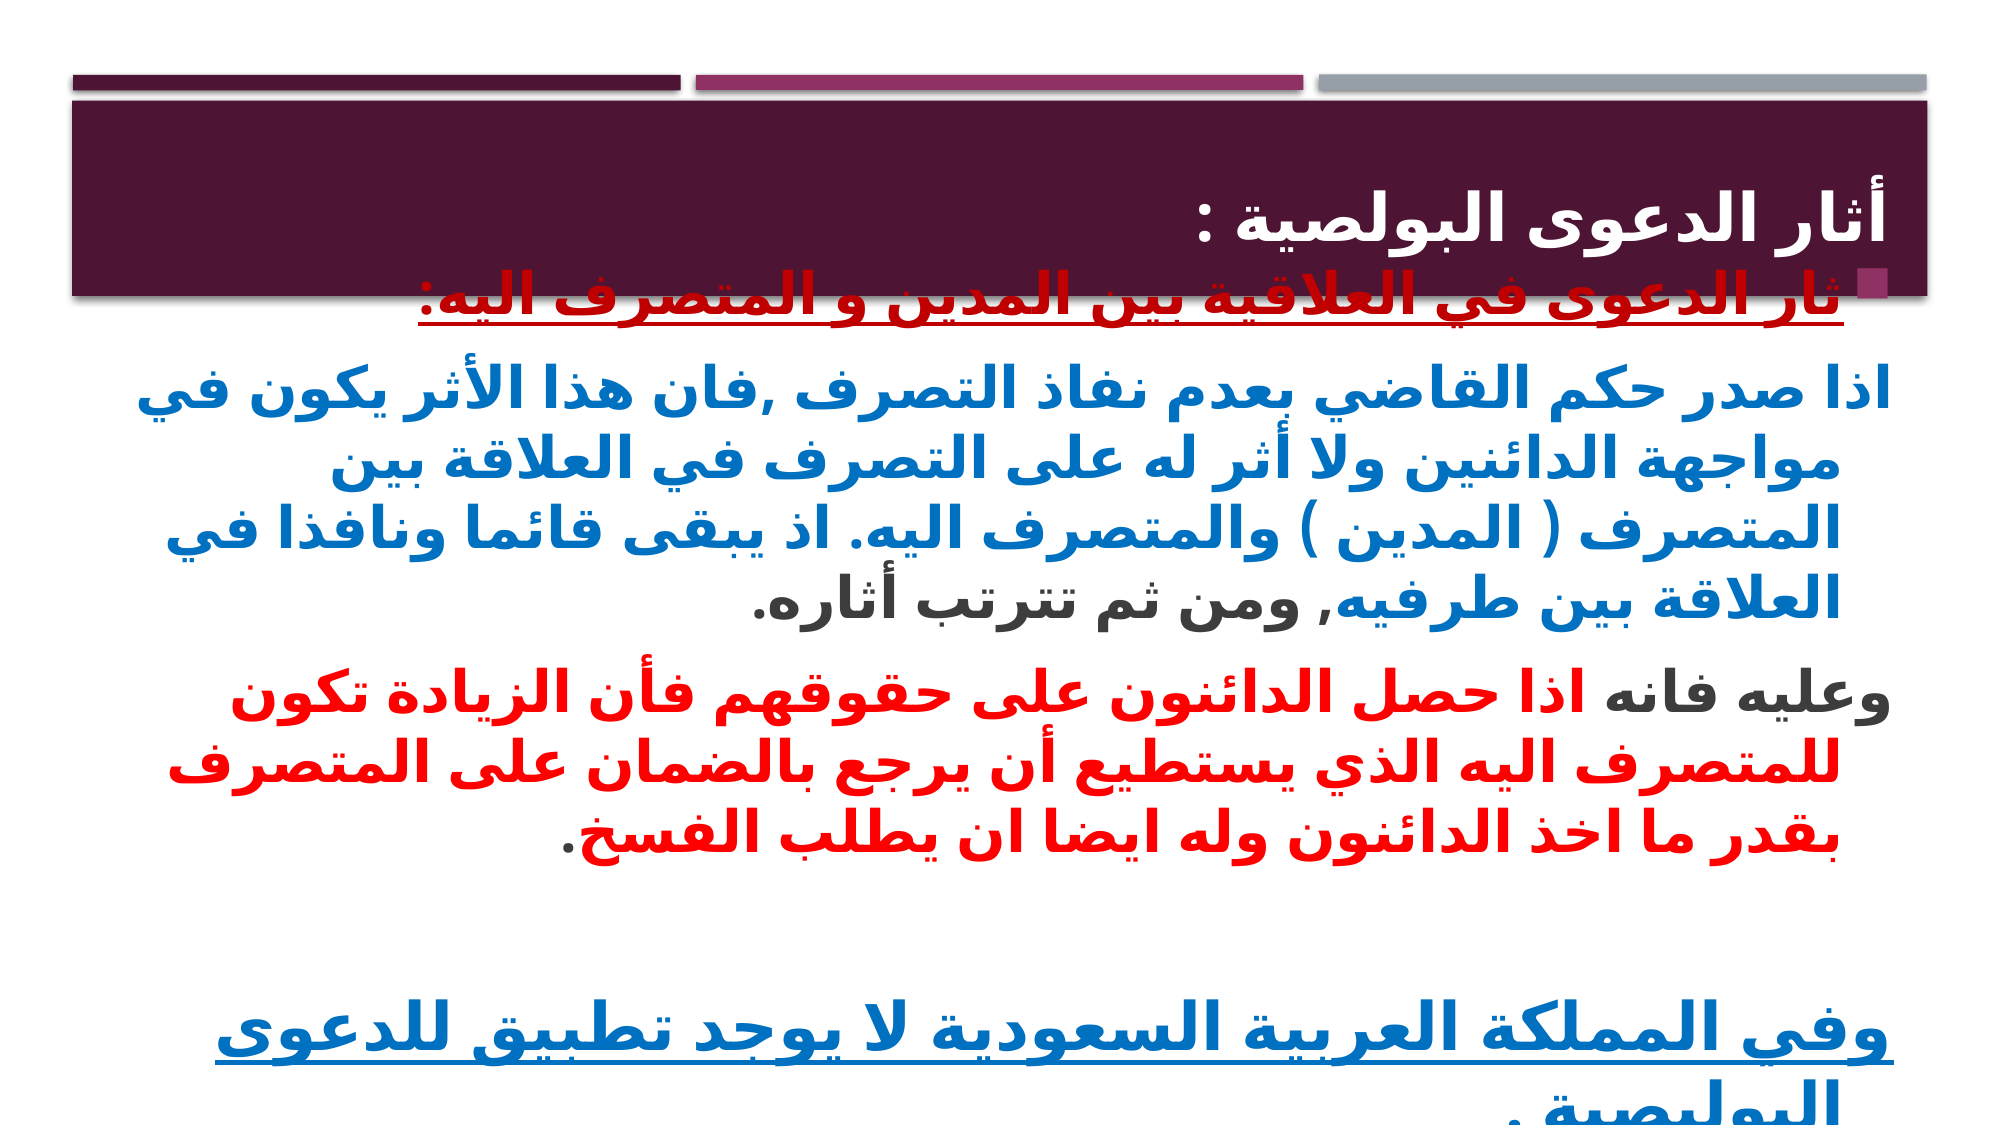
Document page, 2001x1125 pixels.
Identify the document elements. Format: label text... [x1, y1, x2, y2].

title أثار الدعوى البولصية : [95, 115, 1905, 263]
list ثار الدعوى في العلاقية بين المدين و المتصرف اليه: اذا صدر حكم القاضي بعدم نفاذ التصرف ,فان هذا الأثر يكون في مواجهة الدائنين ولا أثر له على التصرف في العلاقة بين المتصرف ( المدين ) والمتصرف اليه. اذ يبقى قائما ونافذا في العلاقة بين طرفيه, ومن ثم تترتب أثاره. وعليه فانه اذا حصل الدائنون على حقوقهم فأن الزيادة تكون للمتصرف اليه الذي يستطيع أن يرجع بالضمان على المتصرف بقدر ما اخذ الدائنون وله ايضا ان يطلب الفسخ. وفي المملكة العربية السعودية لا يوجد تطبيق للدعوى البوليصية . [99, 312, 1910, 1088]
